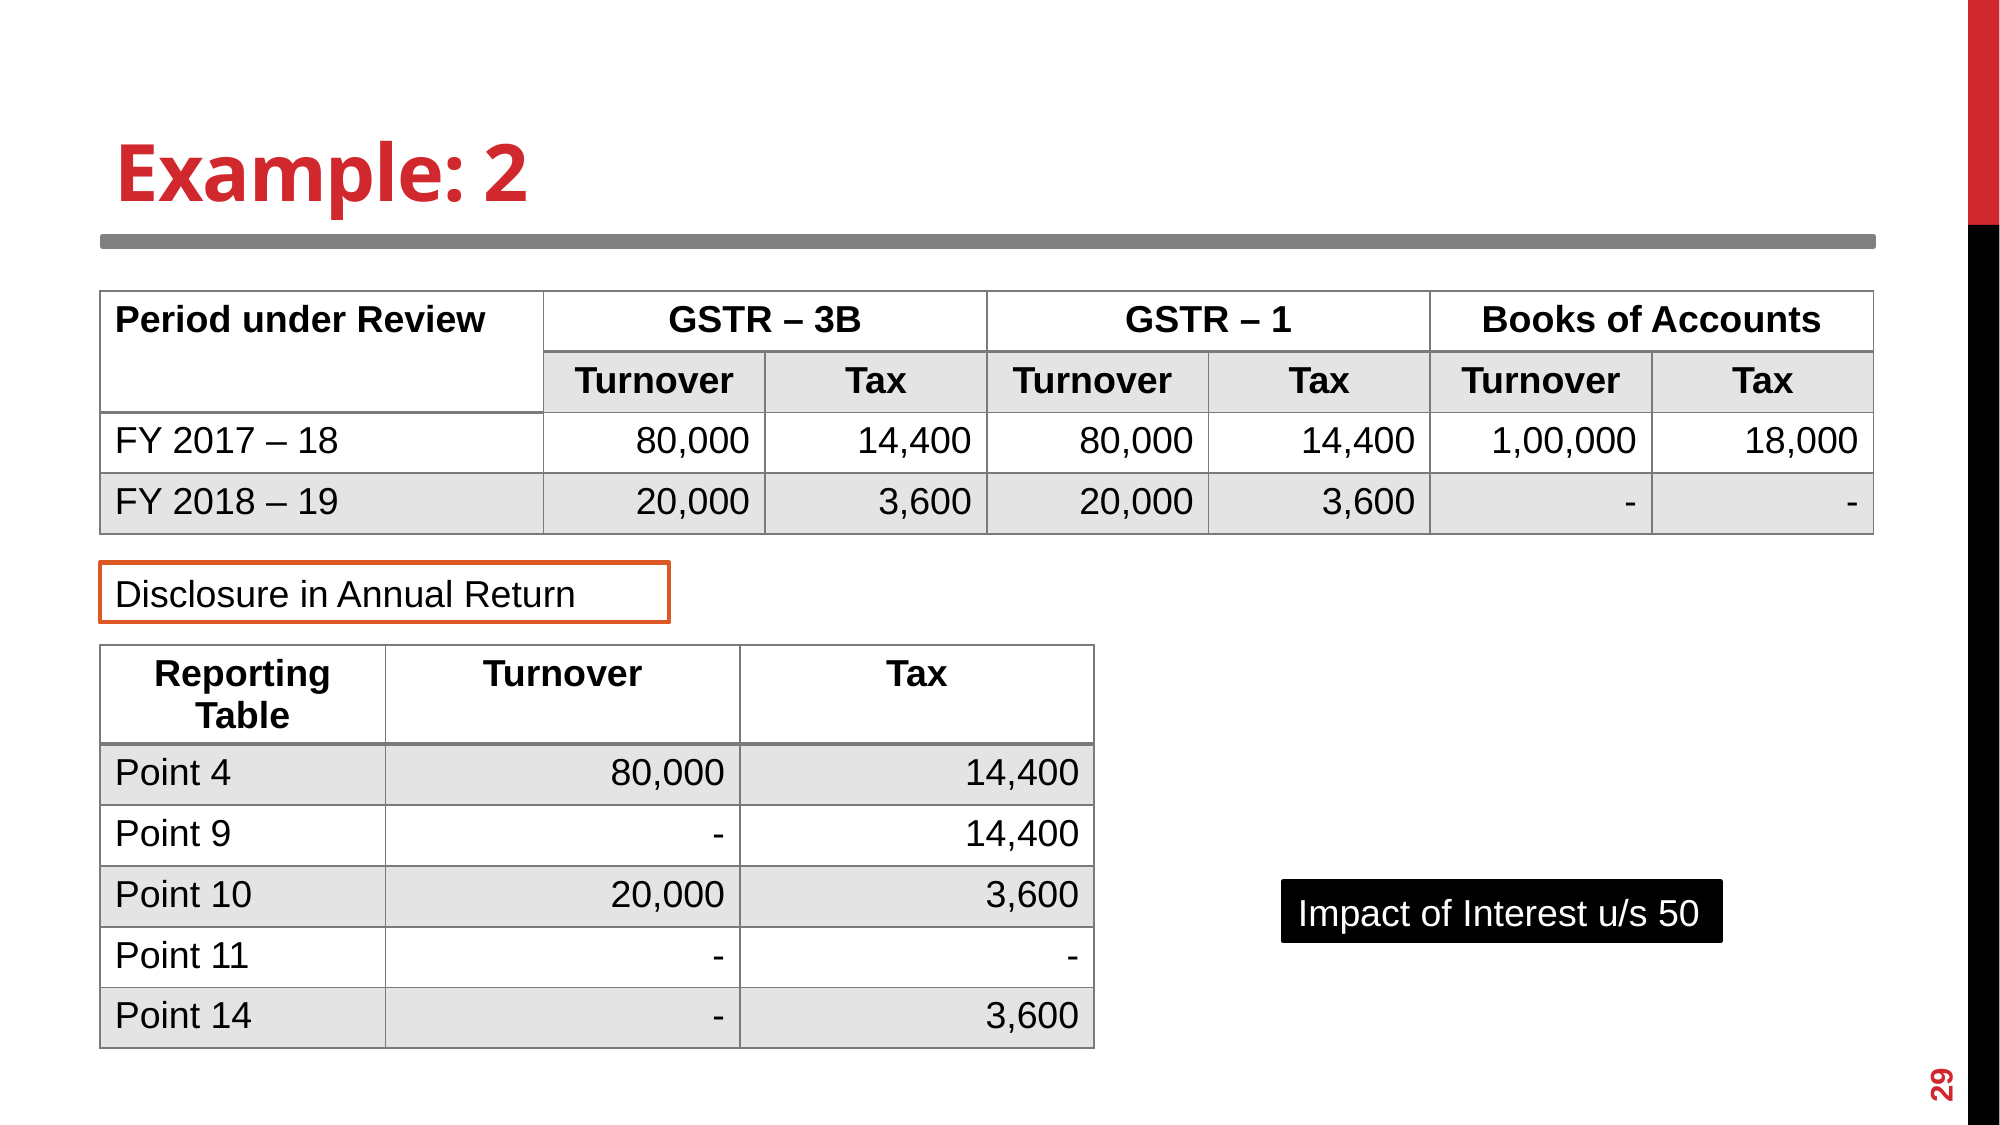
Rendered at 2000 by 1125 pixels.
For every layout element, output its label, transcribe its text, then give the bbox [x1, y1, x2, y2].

table_cell 14,400 [741, 806, 1093, 865]
table_cell Point 9 [101, 806, 385, 865]
table_cell 3,600 [766, 474, 986, 533]
table_cell Tax [1209, 353, 1429, 412]
table_cell Tax [1653, 353, 1873, 412]
title Example: 2 [99, 25, 1874, 225]
table_cell 80,000 [386, 746, 739, 804]
table_cell Point 14 [101, 988, 385, 1047]
table_cell Turnover [988, 353, 1208, 412]
table_cell 80,000 [988, 413, 1208, 472]
table_header Turnover [386, 646, 739, 742]
table_cell 3,600 [1209, 474, 1429, 533]
table_header Period under Review [101, 292, 543, 411]
table_cell - [386, 988, 739, 1047]
table_header GSTR – 1 [988, 292, 1429, 350]
table_cell 3,600 [741, 988, 1093, 1047]
table_cell - [1653, 474, 1873, 533]
table_cell 14,400 [766, 413, 986, 472]
slide_number 29 [1909, 1025, 1971, 1118]
table_cell FY 2017 – 18 [101, 414, 543, 472]
table_header Tax [741, 646, 1093, 742]
table_cell Tax [766, 353, 986, 412]
table_cell 18,000 [1653, 413, 1873, 472]
table_cell 80,000 [544, 413, 764, 472]
table_cell Turnover [1431, 353, 1651, 412]
table_header Reporting Table [101, 646, 385, 742]
table_cell Point 4 [101, 746, 385, 804]
text_box Disclosure in Annual Return [98, 560, 671, 624]
table_cell 20,000 [386, 867, 739, 926]
table_cell FY 2018 – 19 [101, 474, 543, 533]
table_cell Point 11 [101, 928, 385, 987]
table_header GSTR – 3B [544, 292, 986, 350]
table_header Books of Accounts [1431, 292, 1873, 350]
table_cell 1,00,000 [1431, 413, 1651, 472]
table_cell 14,400 [741, 746, 1093, 804]
table_cell - [741, 928, 1093, 987]
table_cell - [386, 928, 739, 987]
table_cell 20,000 [544, 474, 764, 533]
table_cell - [1431, 474, 1651, 533]
table_cell Point 10 [101, 867, 385, 926]
table_cell Turnover [544, 353, 764, 412]
table_cell 14,400 [1209, 413, 1429, 472]
table_cell - [386, 806, 739, 865]
table_cell 20,000 [988, 474, 1208, 533]
table_cell 3,600 [741, 867, 1093, 926]
text_box Impact of Interest u/s 50 [1281, 879, 1723, 943]
